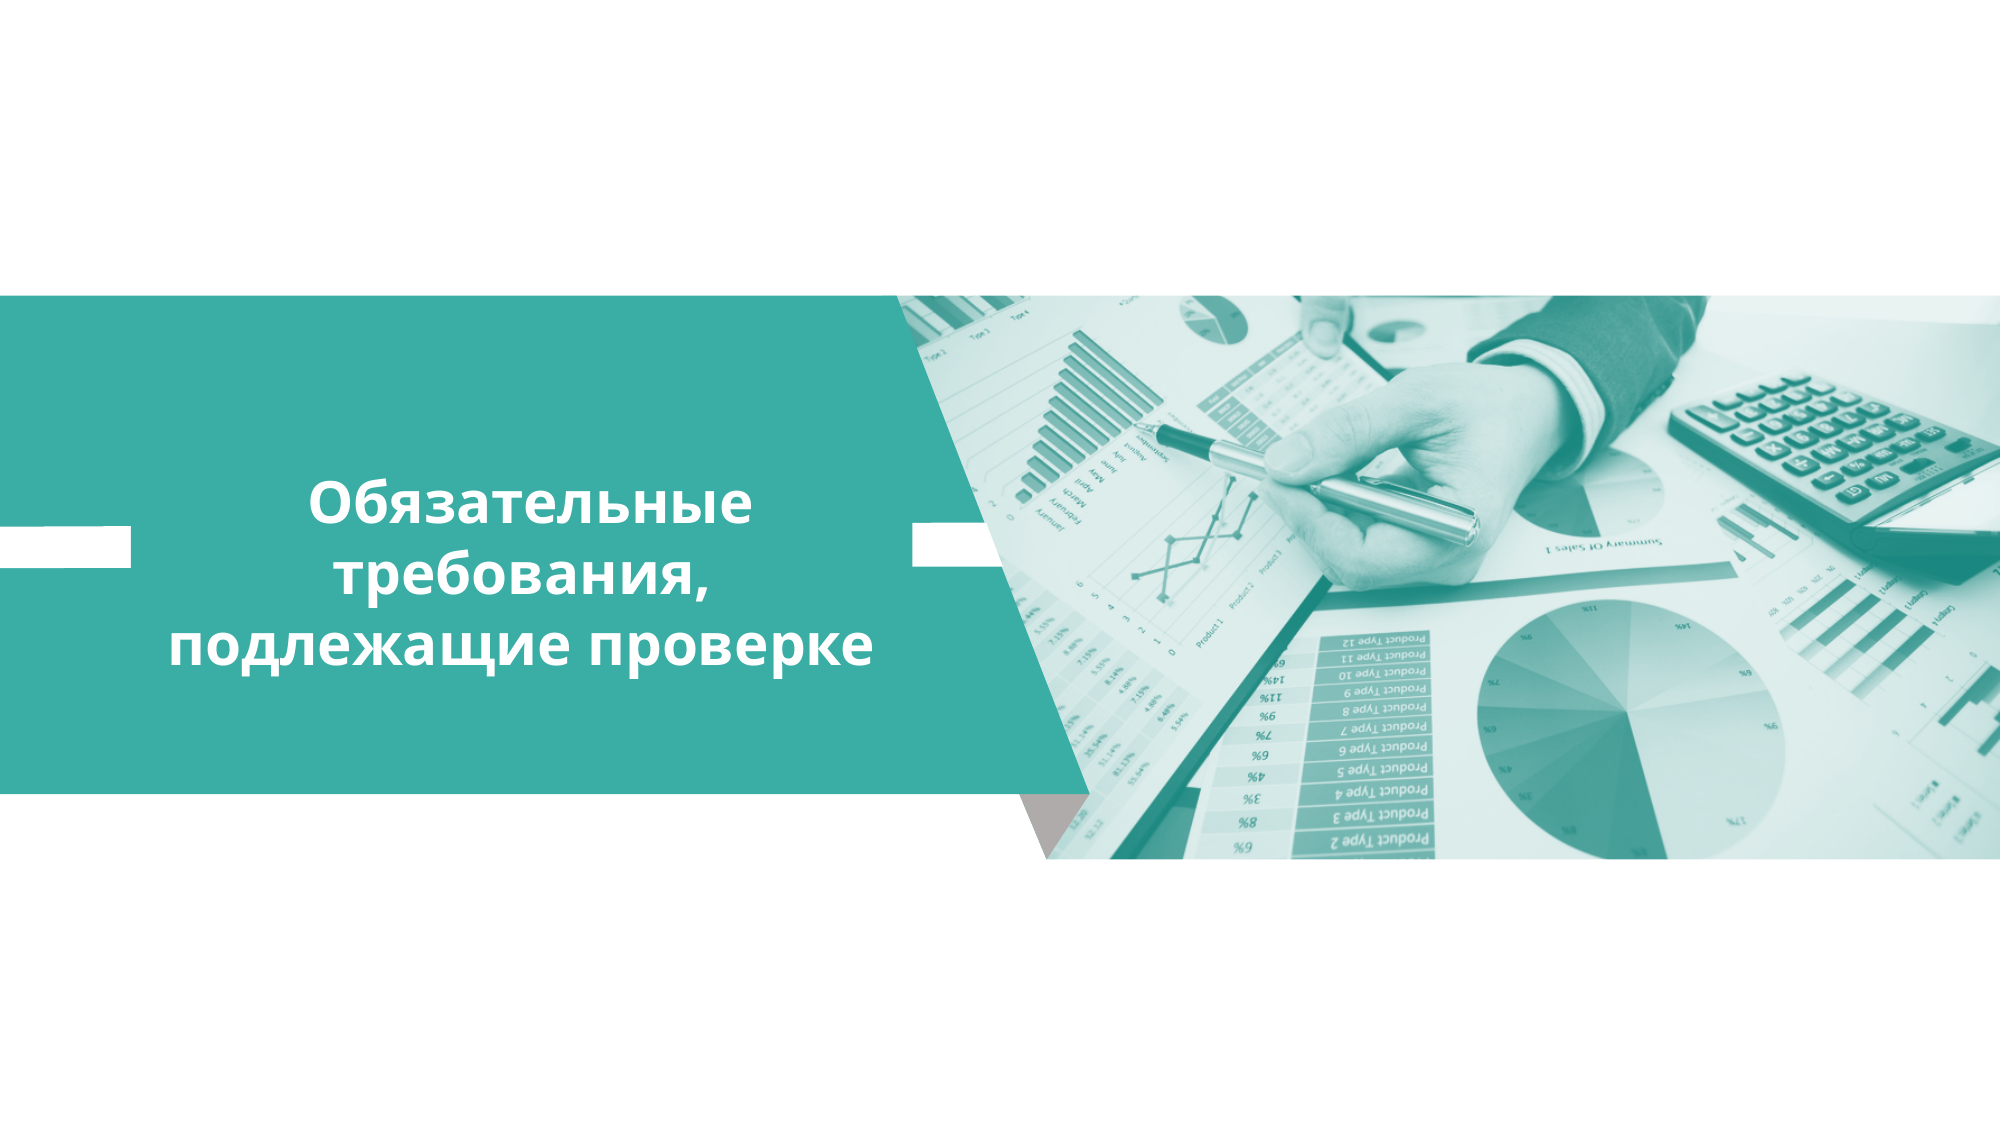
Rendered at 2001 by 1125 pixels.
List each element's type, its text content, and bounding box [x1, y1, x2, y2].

text_box Обязательные требования, подлежащие проверке [130, 449, 881, 685]
text_box [0, 294, 898, 525]
text_box [0, 569, 881, 796]
picture [881, 295, 2000, 860]
text_box [0, 525, 130, 570]
